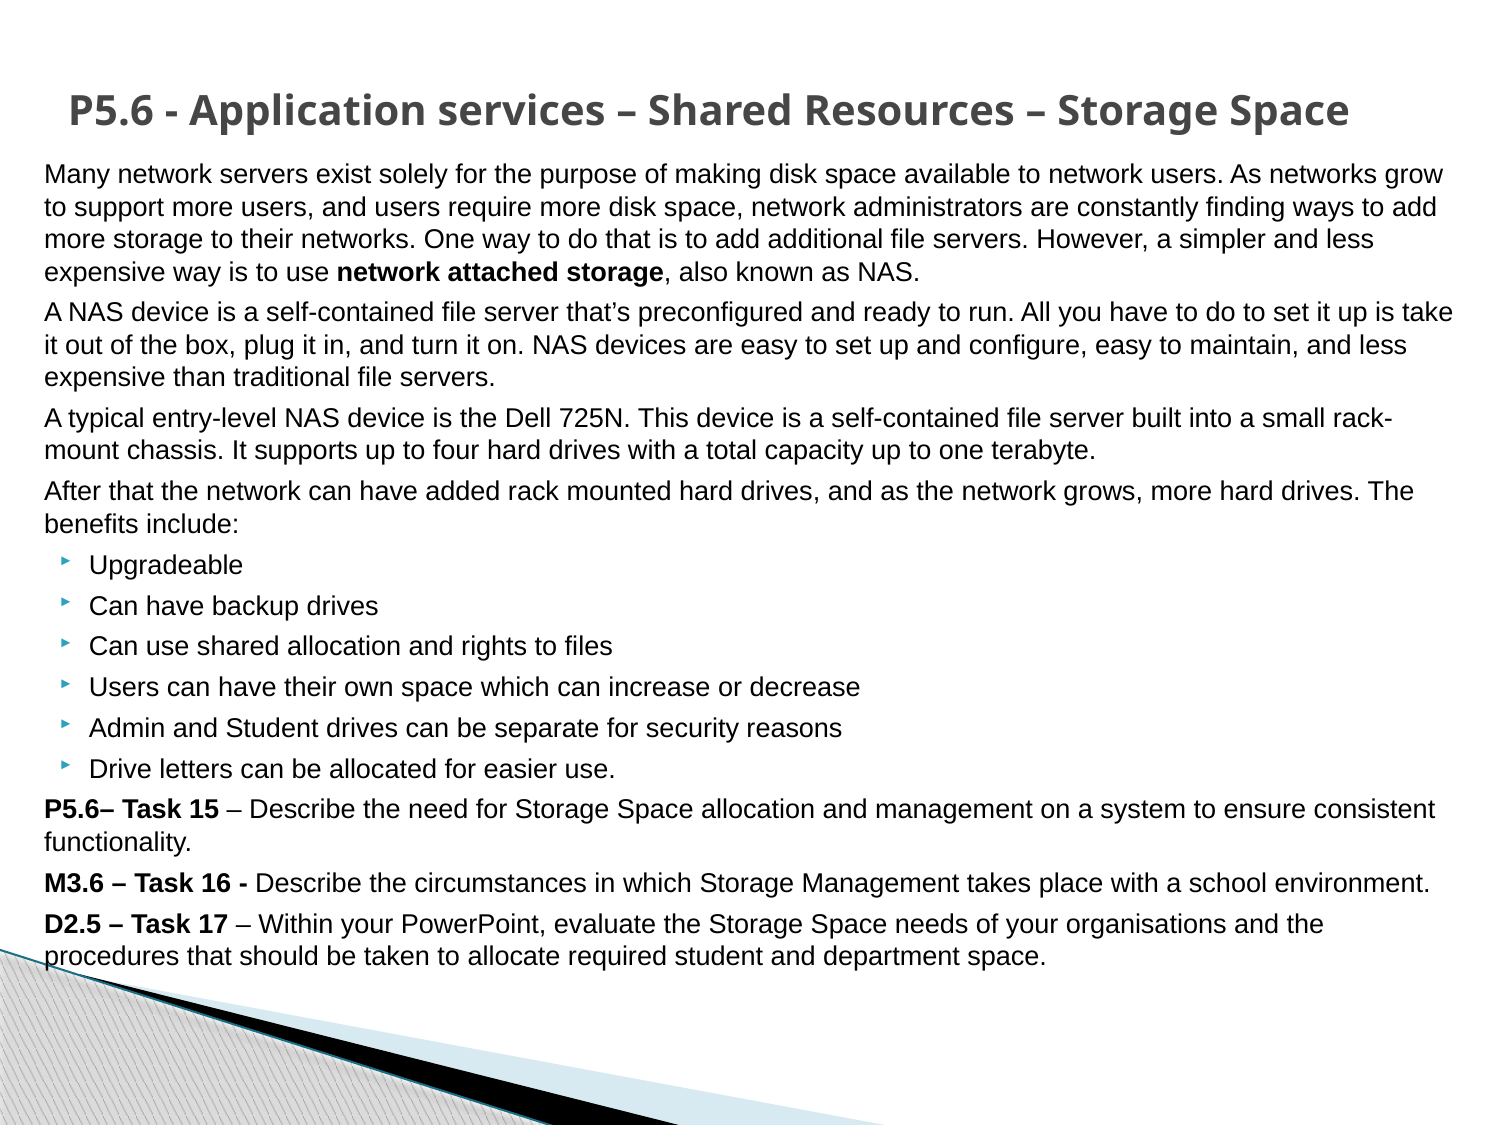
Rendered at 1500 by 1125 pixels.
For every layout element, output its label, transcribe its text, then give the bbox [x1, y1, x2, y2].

list Many network servers exist solely for the purpose of making disk space available to network users. As networks grow to support more users, and users require more disk space, network administrators are constantly finding ways to add more storage to their networks. One way to do that is to add additional file servers. However, a simpler and less expensive way is to use network attached storage, also known as NAS. A NAS device is a self-contained file server that’s preconfigured and ready to run. All you have to do to set it up is take it out of the box, plug it in, and turn it on. NAS devices are easy to set up and configure, easy to maintain, and less expensive than traditional file servers. A typical entry-level NAS device is the Dell 725N. This device is a self-contained file server built into a small rack-mount chassis. It supports up to four hard drives with a total capacity up to one terabyte. After that the network can have added rack mounted hard drives, and as the network grows, more hard drives. The benefits include: Upgradeable Can have backup drives Can use shared allocation and rights to files Users can have their own space which can increase or decrease Admin and Student drives can be separate for security reasons Drive letters can be allocated for easier use. P5.6– Task 15 – Describe the need for Storage Space allocation and management on a system to ensure consistent functionality. M3.6 – Task 16 - Describe the circumstances in which Storage Management takes place with a school environment. D2.5 – Task 17 – Within your PowerPoint, evaluate the Storage Space needs of your organisations and the procedures that should be taken to allocate required student and department space. [29, 149, 1471, 1024]
title P5.6 - Application services – Shared Resources – Storage Space [53, 45, 1459, 173]
